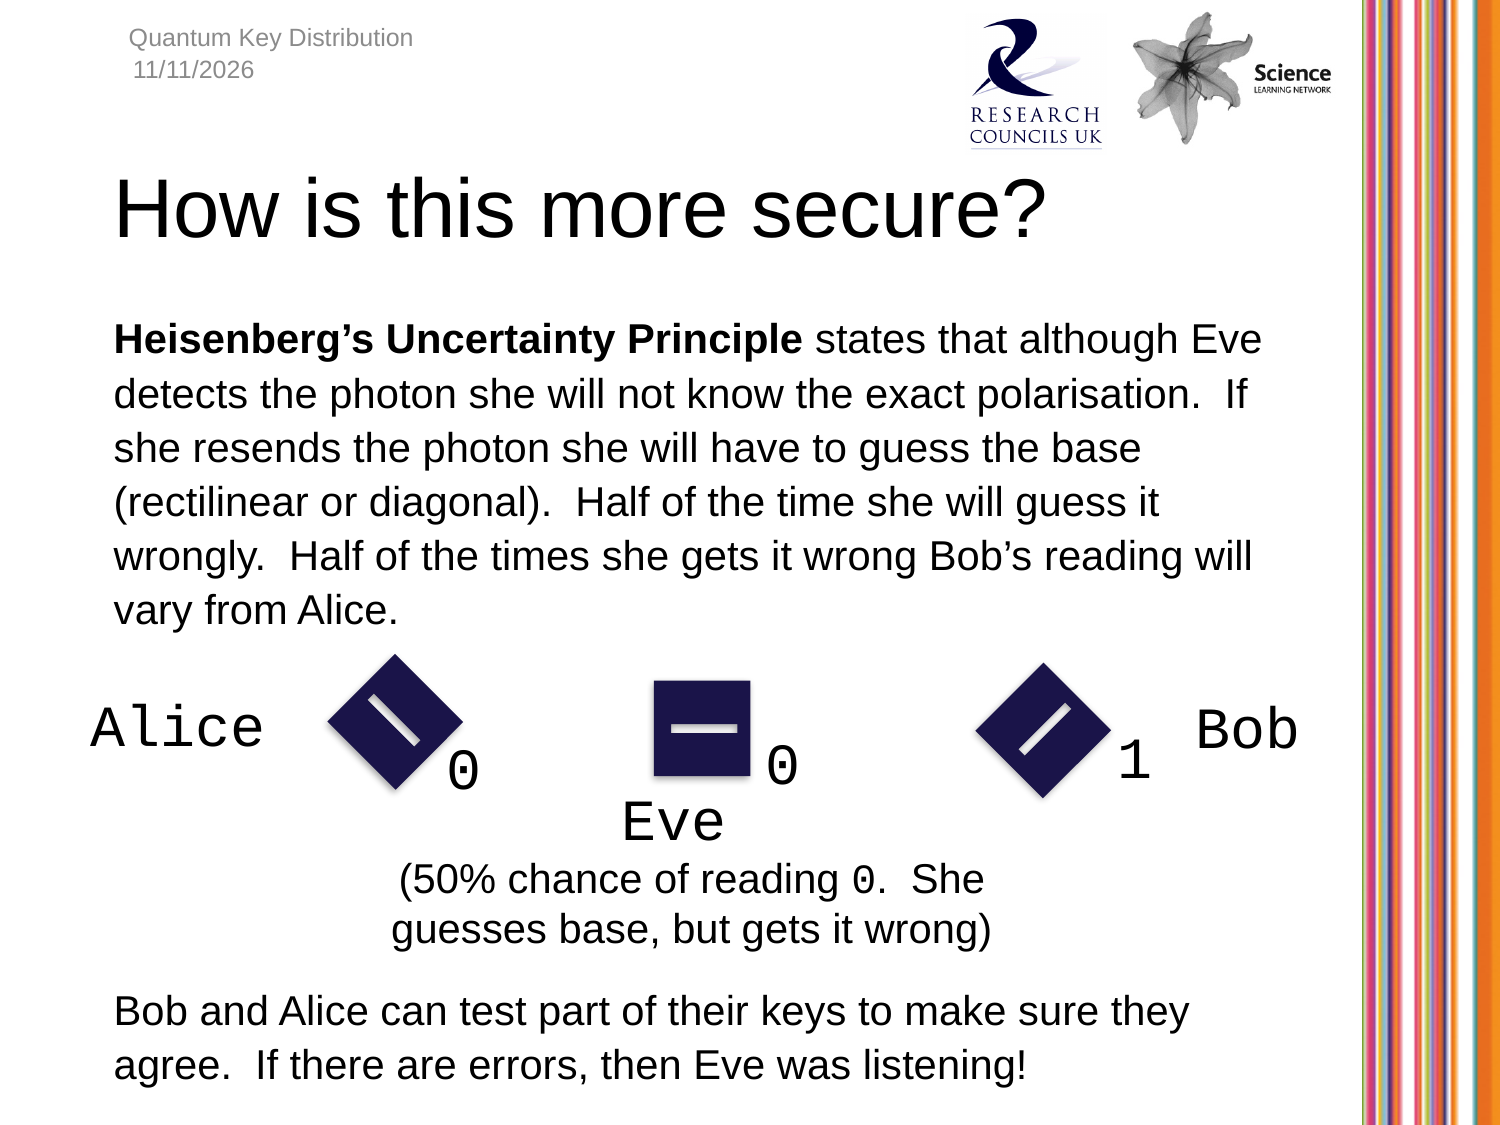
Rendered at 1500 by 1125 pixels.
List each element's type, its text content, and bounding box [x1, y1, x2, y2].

picture [965, 13, 1107, 154]
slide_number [117, 67, 456, 99]
picture [1122, 0, 1341, 155]
list Bob and Alice can test part of their keys to make sure they agree. If there are errors, then Eve was listening! [113, 978, 1288, 1112]
text_box Alice [75, 680, 298, 766]
list Heisenberg’s Uncertainty Principle states that although Eve detects the photon she will not know the exact polarisation. If she resends the photon she will have to guess the base (rectilinear or diagonal). Half of the time she will guess it wrongly. Half of the times she gets it wrong Bob’s reading will vary from Alice. [113, 307, 1288, 566]
text_box 0 [431, 723, 654, 809]
text_box [326, 653, 464, 791]
picture [1362, 0, 1500, 1125]
text_box 1 [1102, 712, 1325, 798]
text_box [653, 680, 751, 777]
footer Quantum Key Distribution [113, 6, 621, 67]
text_box [974, 661, 1112, 799]
title How is this more secure? [113, 154, 1242, 306]
text_box 0 [750, 718, 973, 804]
text_box Bob [1181, 682, 1334, 768]
text_box Eve (50% chance of reading 0. She guesses base, but gets it wrong) [327, 774, 1057, 960]
